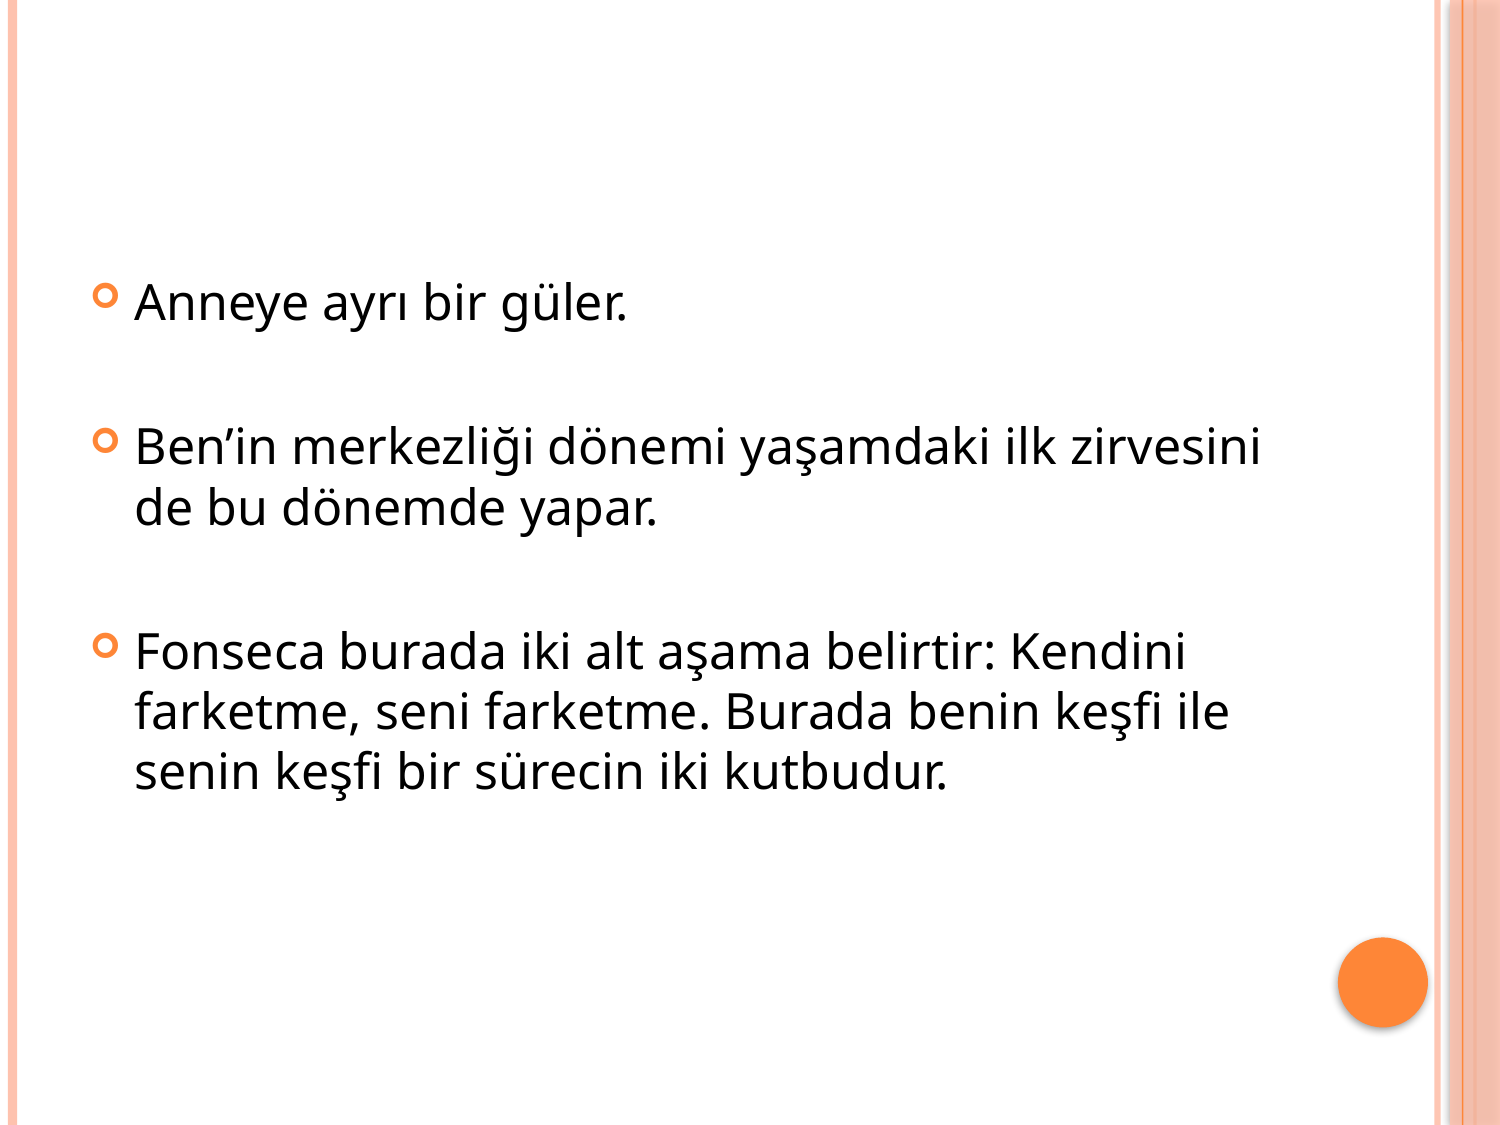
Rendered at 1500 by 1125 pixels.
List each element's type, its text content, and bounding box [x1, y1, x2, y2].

list Anneye ayrı bir güler. Ben’in merkezliği dönemi yaşamdaki ilk zirvesini de bu dönemde yapar. Fonseca burada iki alt aşama belirtir: Kendini farketme, seni farketme. Burada benin keşfi ile senin keşfi bir sürecin iki kutbudur. [75, 262, 1300, 1062]
